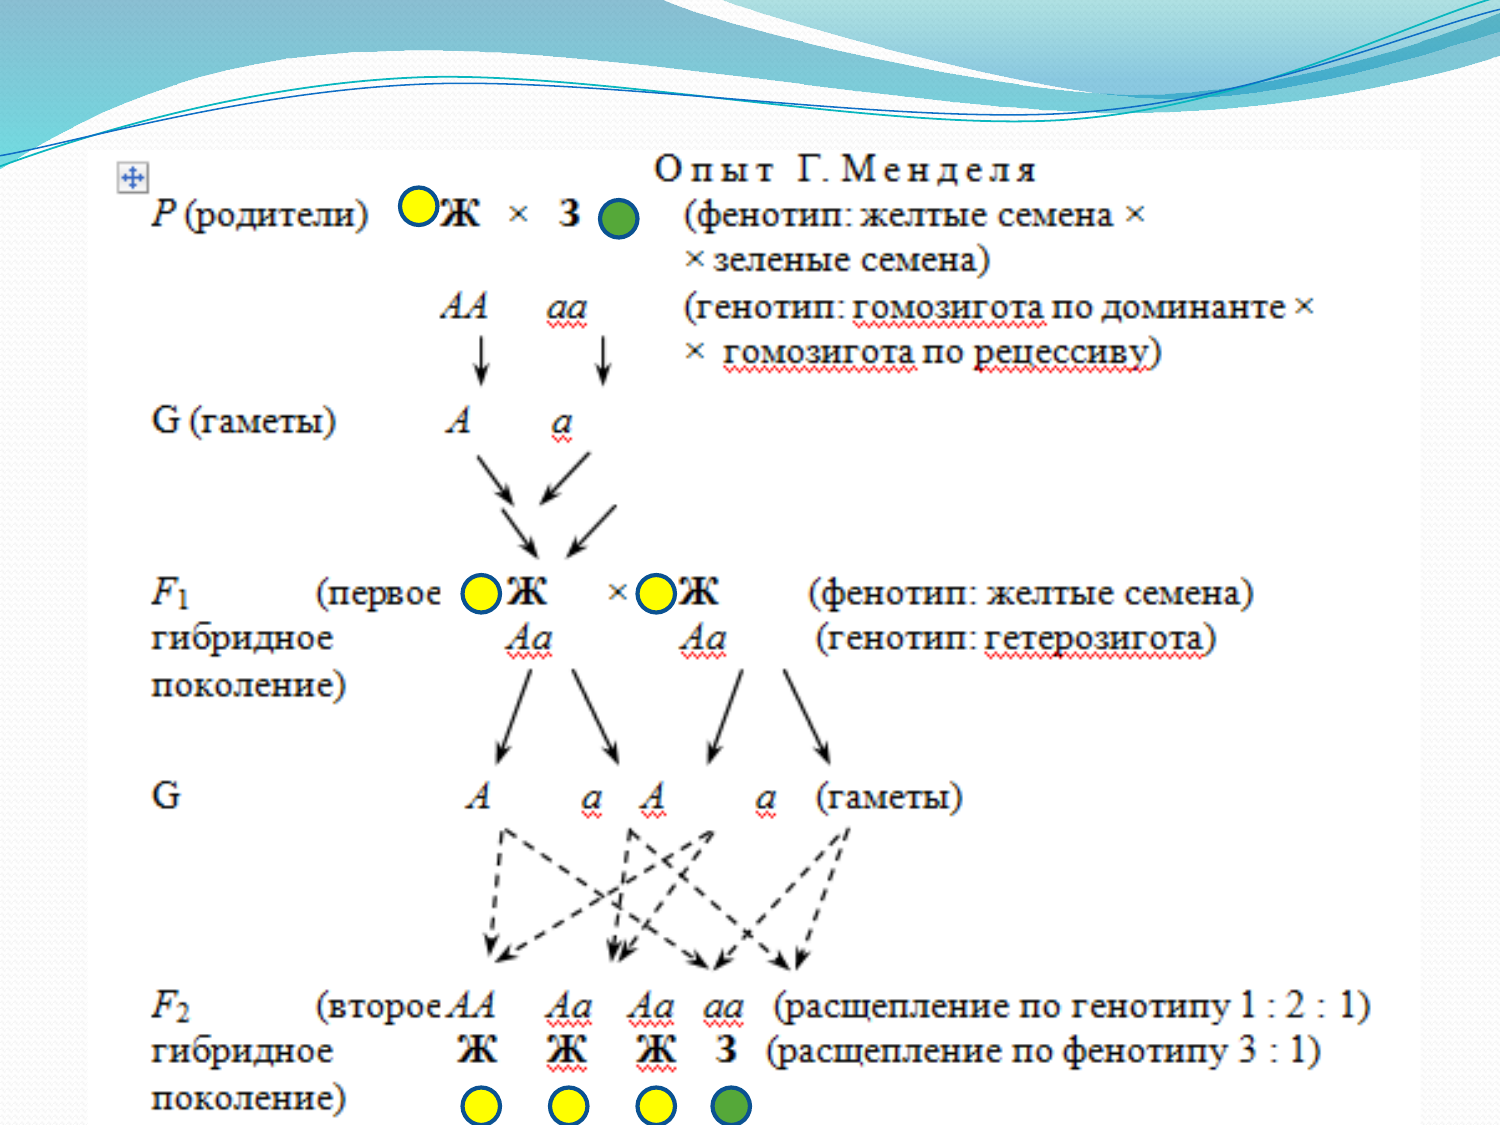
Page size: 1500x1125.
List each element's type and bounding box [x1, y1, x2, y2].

picture [87, 149, 1421, 1125]
